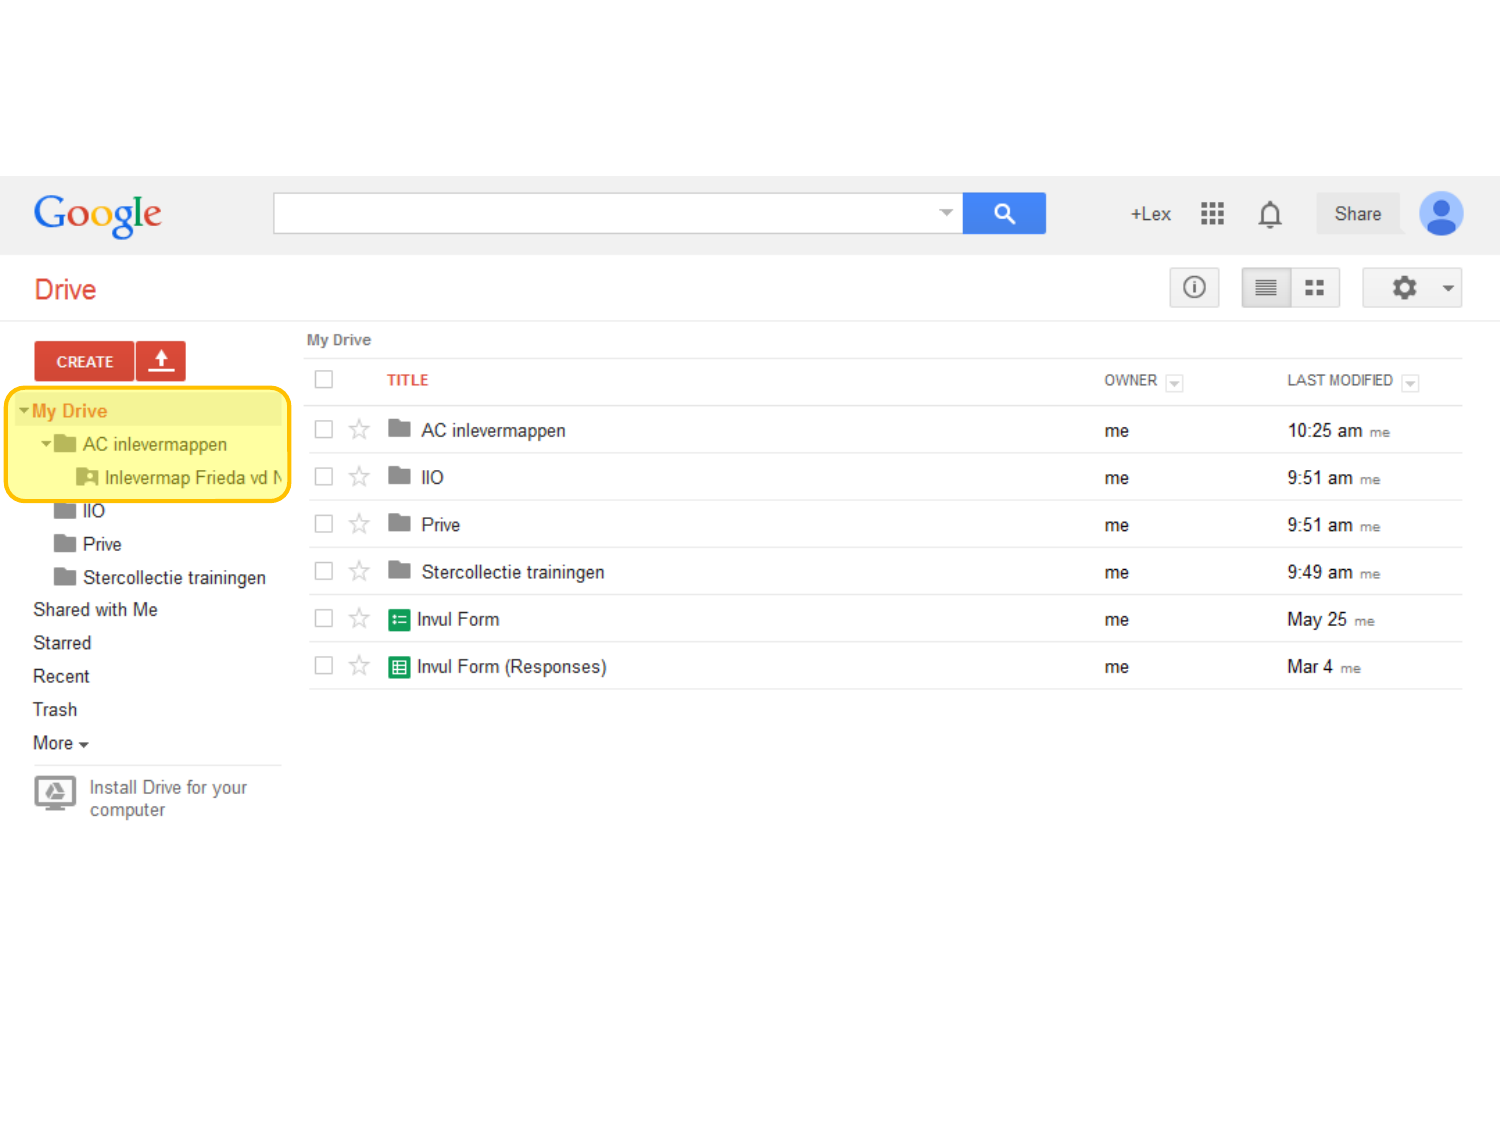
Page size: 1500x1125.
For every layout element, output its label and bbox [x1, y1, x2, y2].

picture [0, 176, 1500, 863]
